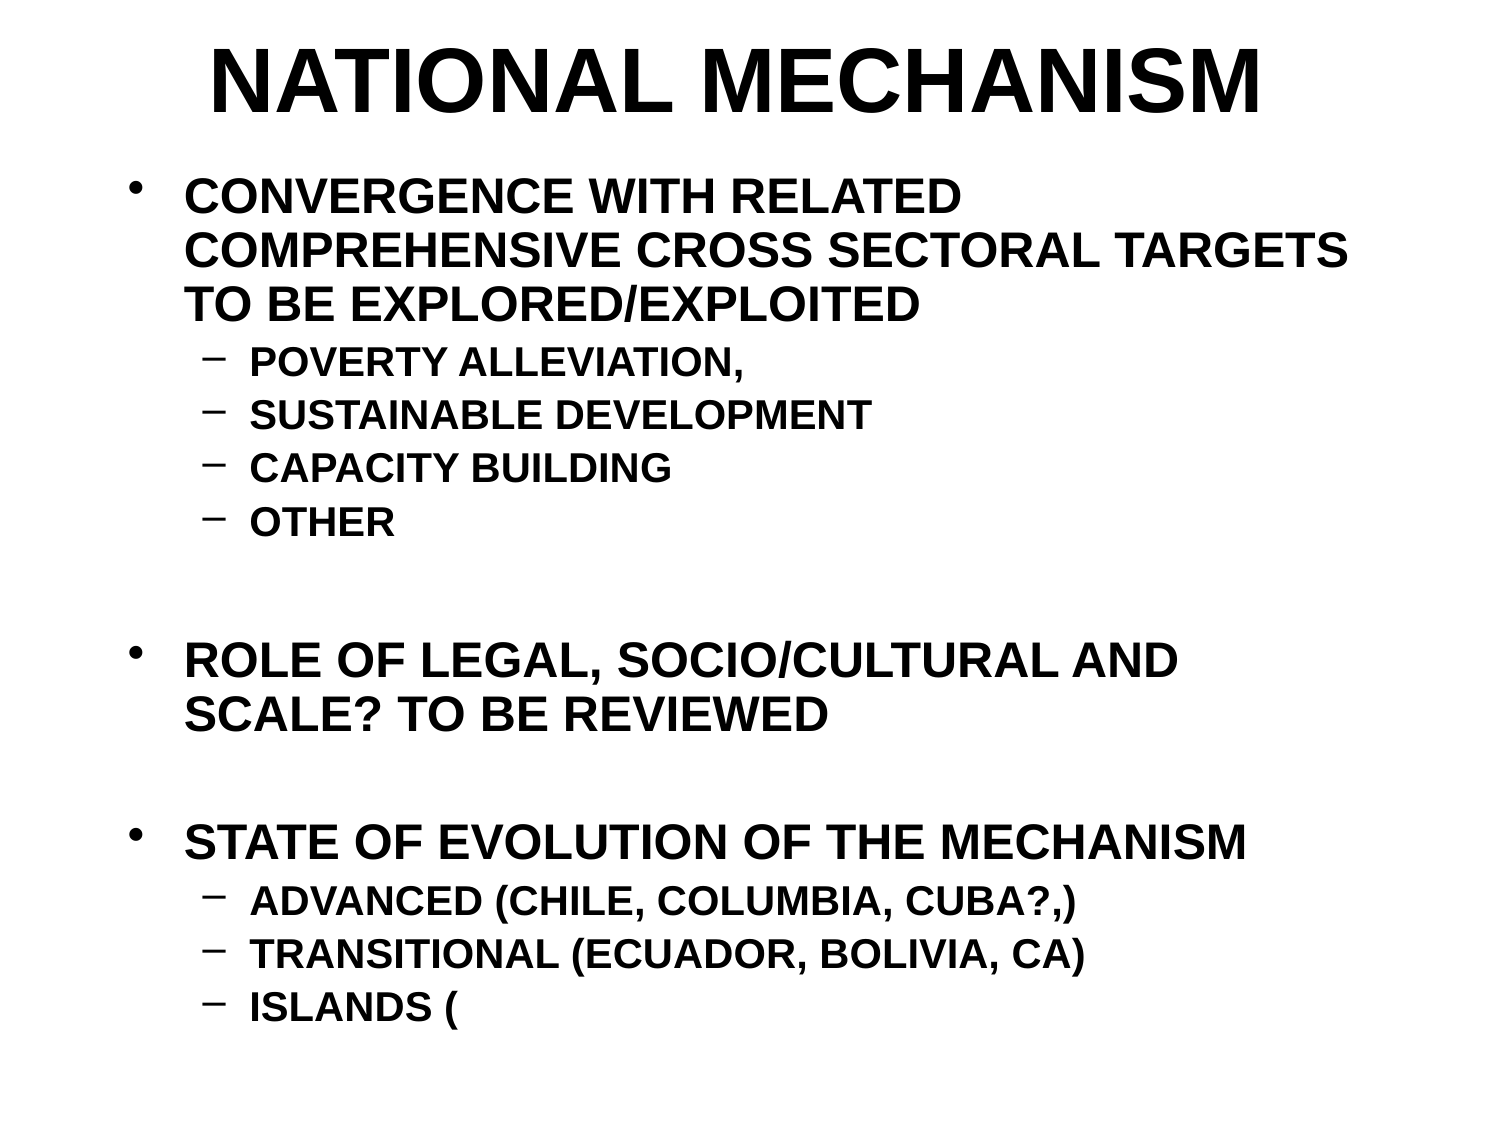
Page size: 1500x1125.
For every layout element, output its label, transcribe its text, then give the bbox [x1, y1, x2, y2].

list CONVERGENCE WITH RELATED COMPREHENSIVE CROSS SECTORAL TARGETS TO BE EXPLORED/EXPLOITED POVERTY ALLEVIATION, SUSTAINABLE DEVELOPMENT CAPACITY BUILDING OTHER ROLE OF LEGAL, SOCIO/CULTURAL AND SCALE? TO BE REVIEWED STATE OF EVOLUTION OF THE MECHANISM ADVANCED (CHILE, COLUMBIA, CUBA?,) TRANSITIONAL (ECUADOR, BOLIVIA, CA) ISLANDS ( [112, 162, 1388, 838]
title NATIONAL MECHANISM [112, 37, 1388, 162]
